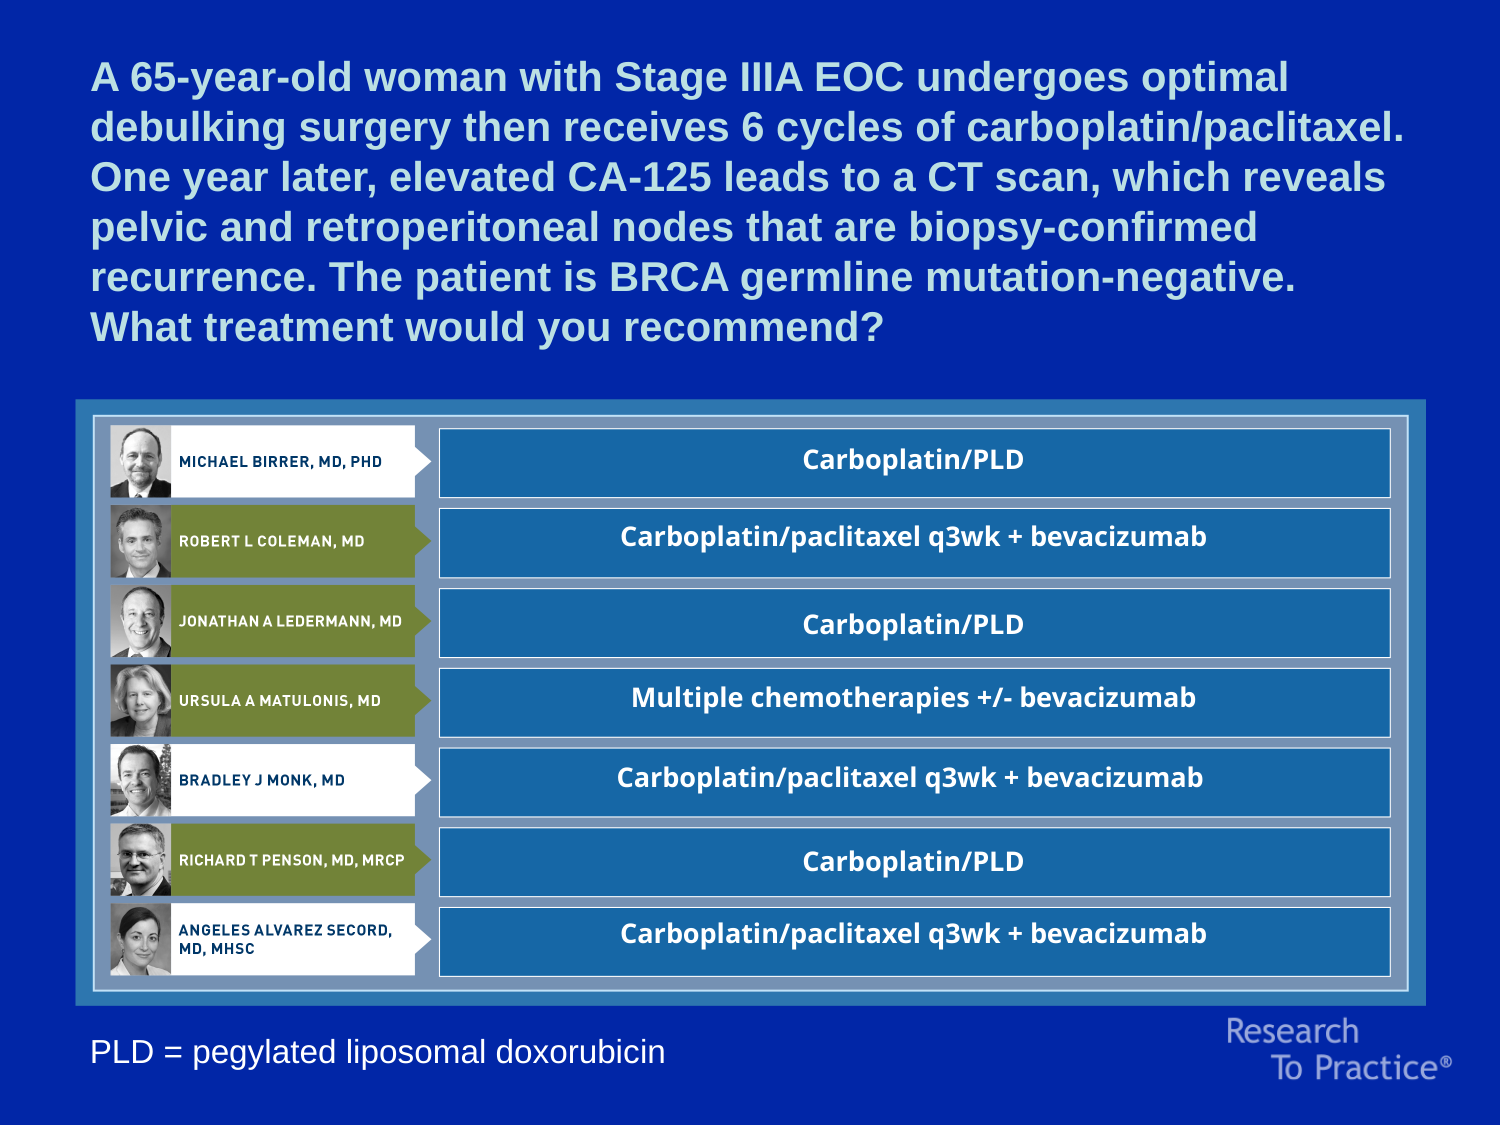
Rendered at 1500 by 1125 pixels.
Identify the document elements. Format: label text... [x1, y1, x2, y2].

text_box Carboplatin/PLD [439, 426, 1388, 492]
text_box Carboplatin/PLD [439, 828, 1388, 894]
picture [0, 0, 1500, 1125]
text_box Carboplatin/PLD [439, 591, 1388, 656]
text_box Multiple chemotherapies +/- bevacizumab [439, 670, 1388, 736]
text_box Carboplatin/paclitaxel q3wk + bevacizumab [439, 507, 1388, 573]
list A 65-year-old woman with Stage IIIA EOC undergoes optimal debulking surgery then receives 6 cycles of carboplatin/paclitaxel. One year later, elevated CA-125 leads to a CT scan, which reveals pelvic and retroperitoneal nodes that are biopsy-confirmed recurrence. The patient is BRCA germline mutation-negative. What treatment would you recommend? [75, 0, 1425, 400]
text_box PLD = pegylated liposomal doxorubicin [75, 1023, 867, 1078]
text_box Carboplatin/paclitaxel q3wk + bevacizumab [439, 905, 1388, 970]
text_box Carboplatin/paclitaxel q3wk + bevacizumab [439, 750, 1388, 815]
